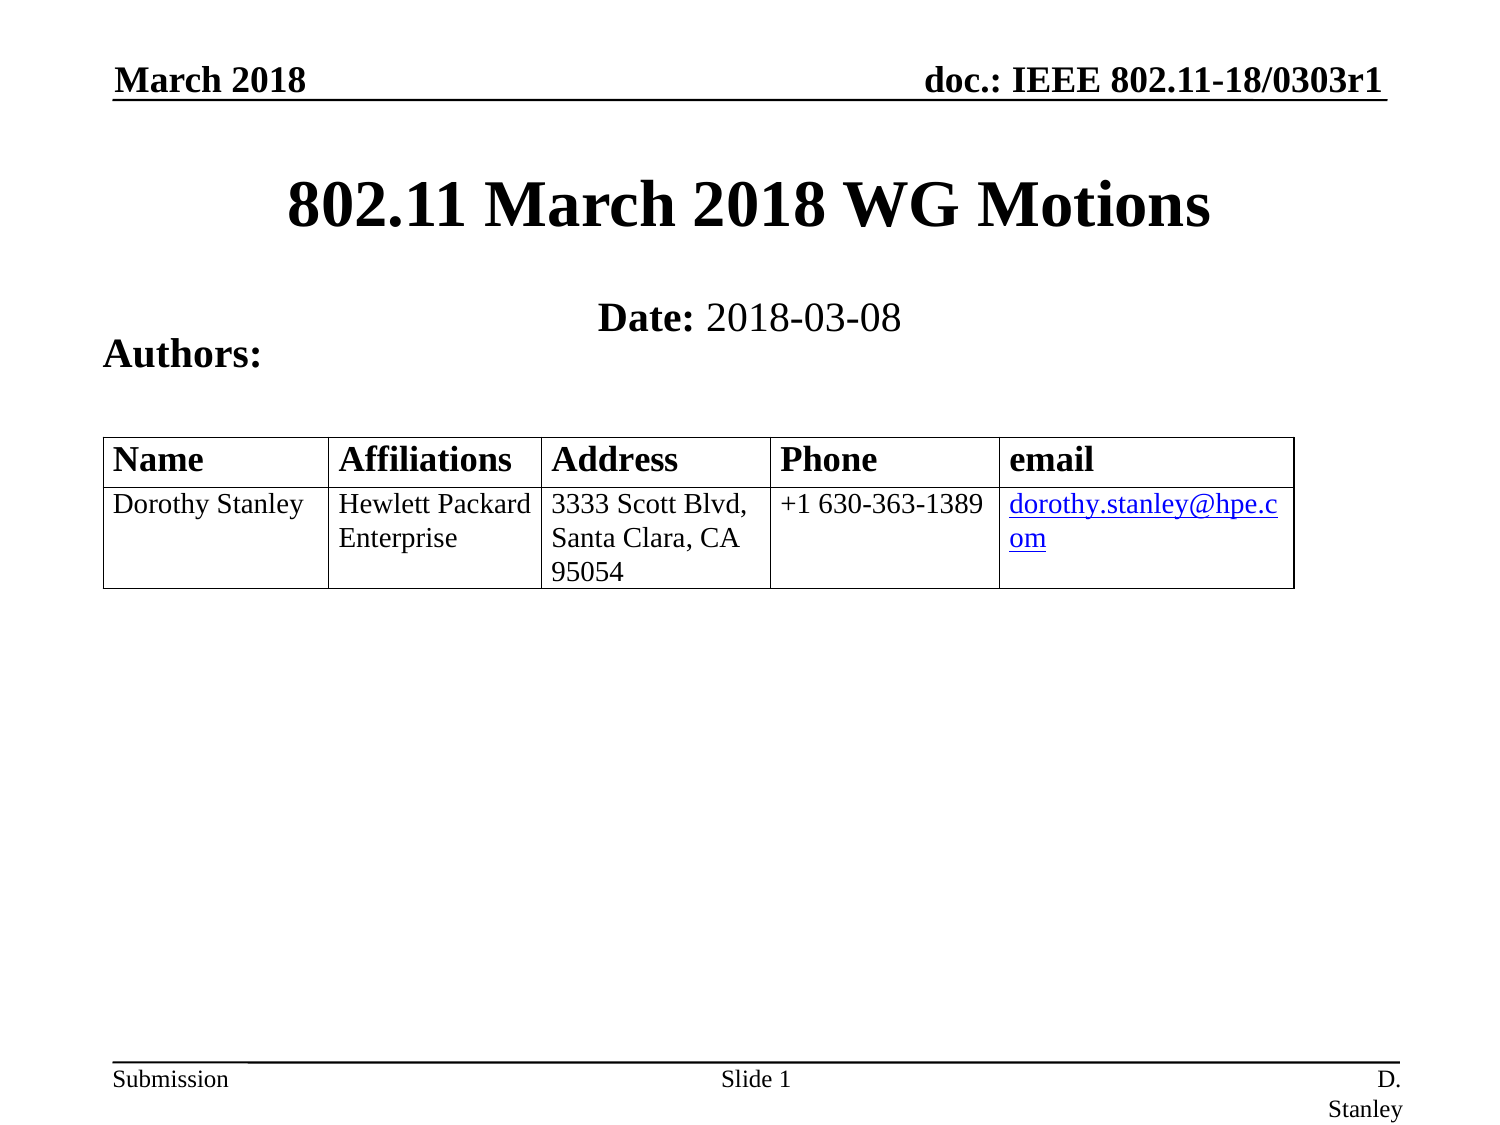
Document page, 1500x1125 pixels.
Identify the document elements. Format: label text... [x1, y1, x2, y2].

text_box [89, 436, 1314, 732]
text_box Authors: [87, 318, 325, 381]
title 802.11 March 2018 WG Motions [112, 112, 1388, 287]
footer D. Stanley, HP Enterprise [1324, 1061, 1402, 1093]
slide_number Slide 1 [712, 1061, 800, 1093]
list Date: 2018-03-08 [112, 287, 1388, 350]
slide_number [114, 54, 374, 101]
